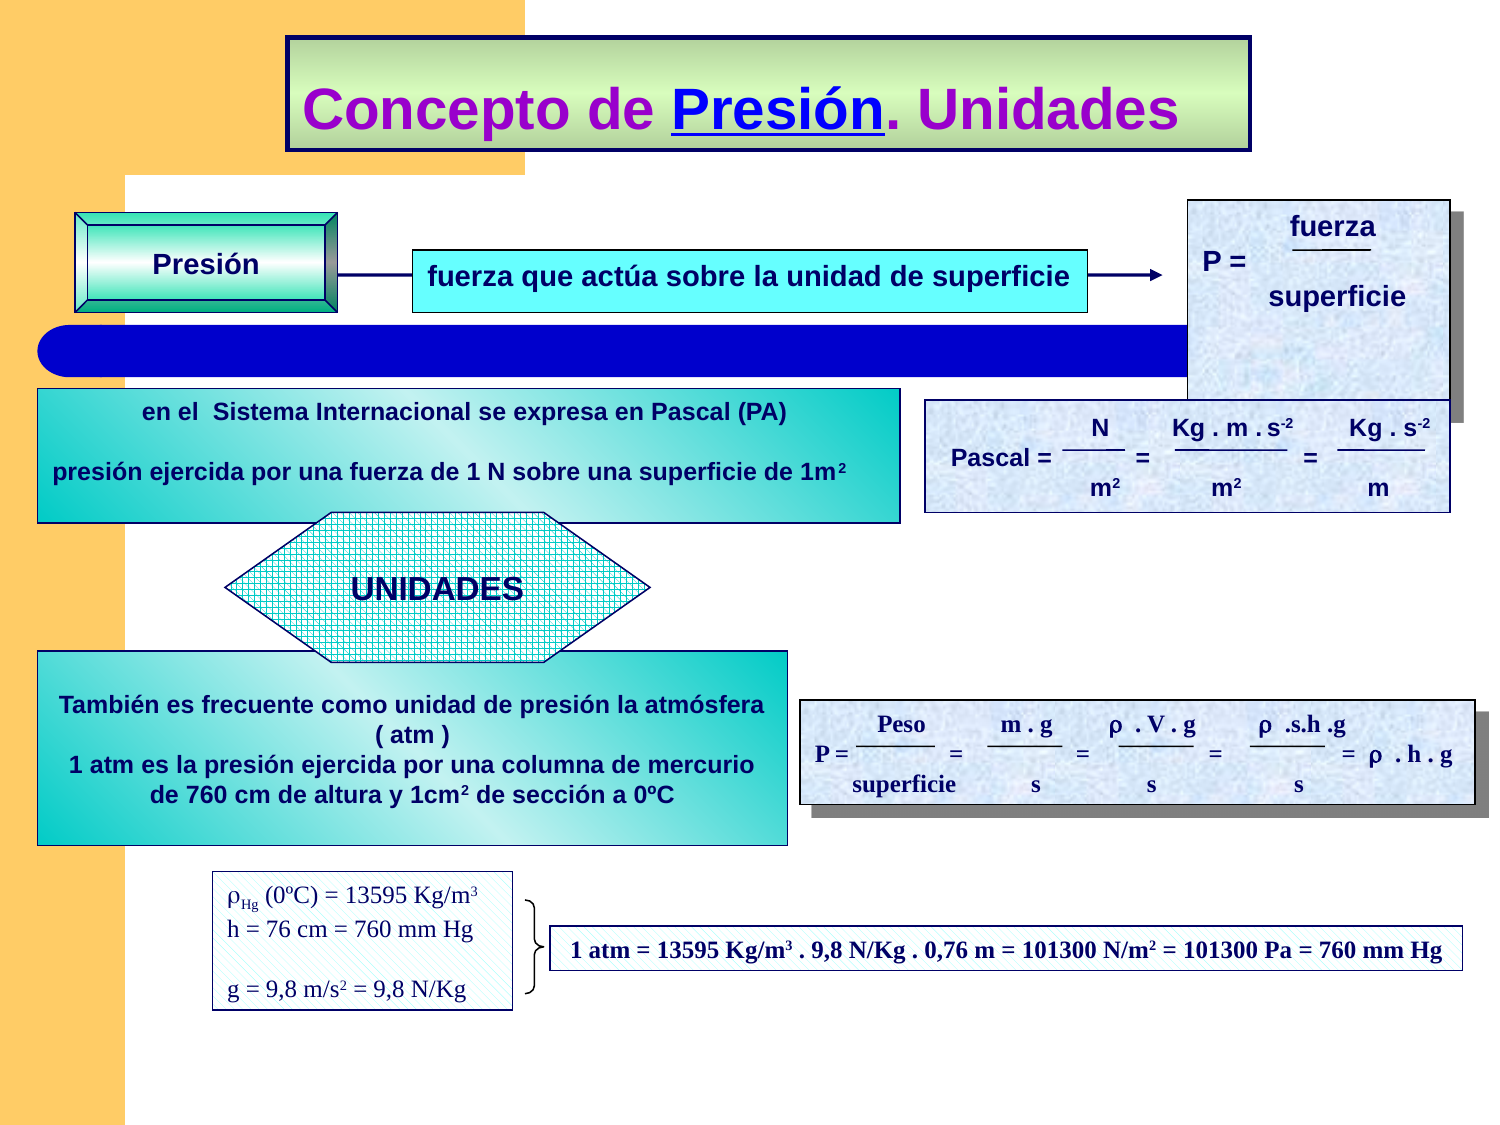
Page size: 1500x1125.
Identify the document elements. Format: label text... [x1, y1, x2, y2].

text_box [924, 399, 1451, 513]
text_box También es frecuente como unidad de presión la atmósfera ( atm ) 1 atm es la presión ejercida por una columna de mercurio de 760 cm de altura y 1cm2 de sección a 0ºC [37, 651, 788, 846]
text_box UNIDADES [225, 512, 651, 663]
text_box rHg (0ºC) = 13595 Kg/m3 h = 76 cm = 760 mm Hg g = 9,8 m/s2 = 9,8 N/Kg [212, 871, 513, 1010]
text_box en el Sistema Internacional se expresa en Pascal (PA) presión ejercida por una fuerza de 1 N sobre una superficie de 1m2 [37, 388, 900, 523]
text_box fuerza que actúa sobre la unidad de superficie [412, 249, 1088, 313]
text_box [799, 699, 1476, 807]
text_box [1088, 268, 1163, 282]
text_box 1 atm = 13595 Kg/m3 . 9,8 N/Kg . 0,76 m = 101300 N/m2 = 101300 Pa = 760 mm Hg [549, 925, 1463, 971]
title Concepto de Presión. Unidades [287, 37, 1251, 151]
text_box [1187, 199, 1451, 322]
text_box Presión [75, 212, 338, 313]
picture [1188, 322, 1449, 399]
text_box [524, 899, 544, 994]
